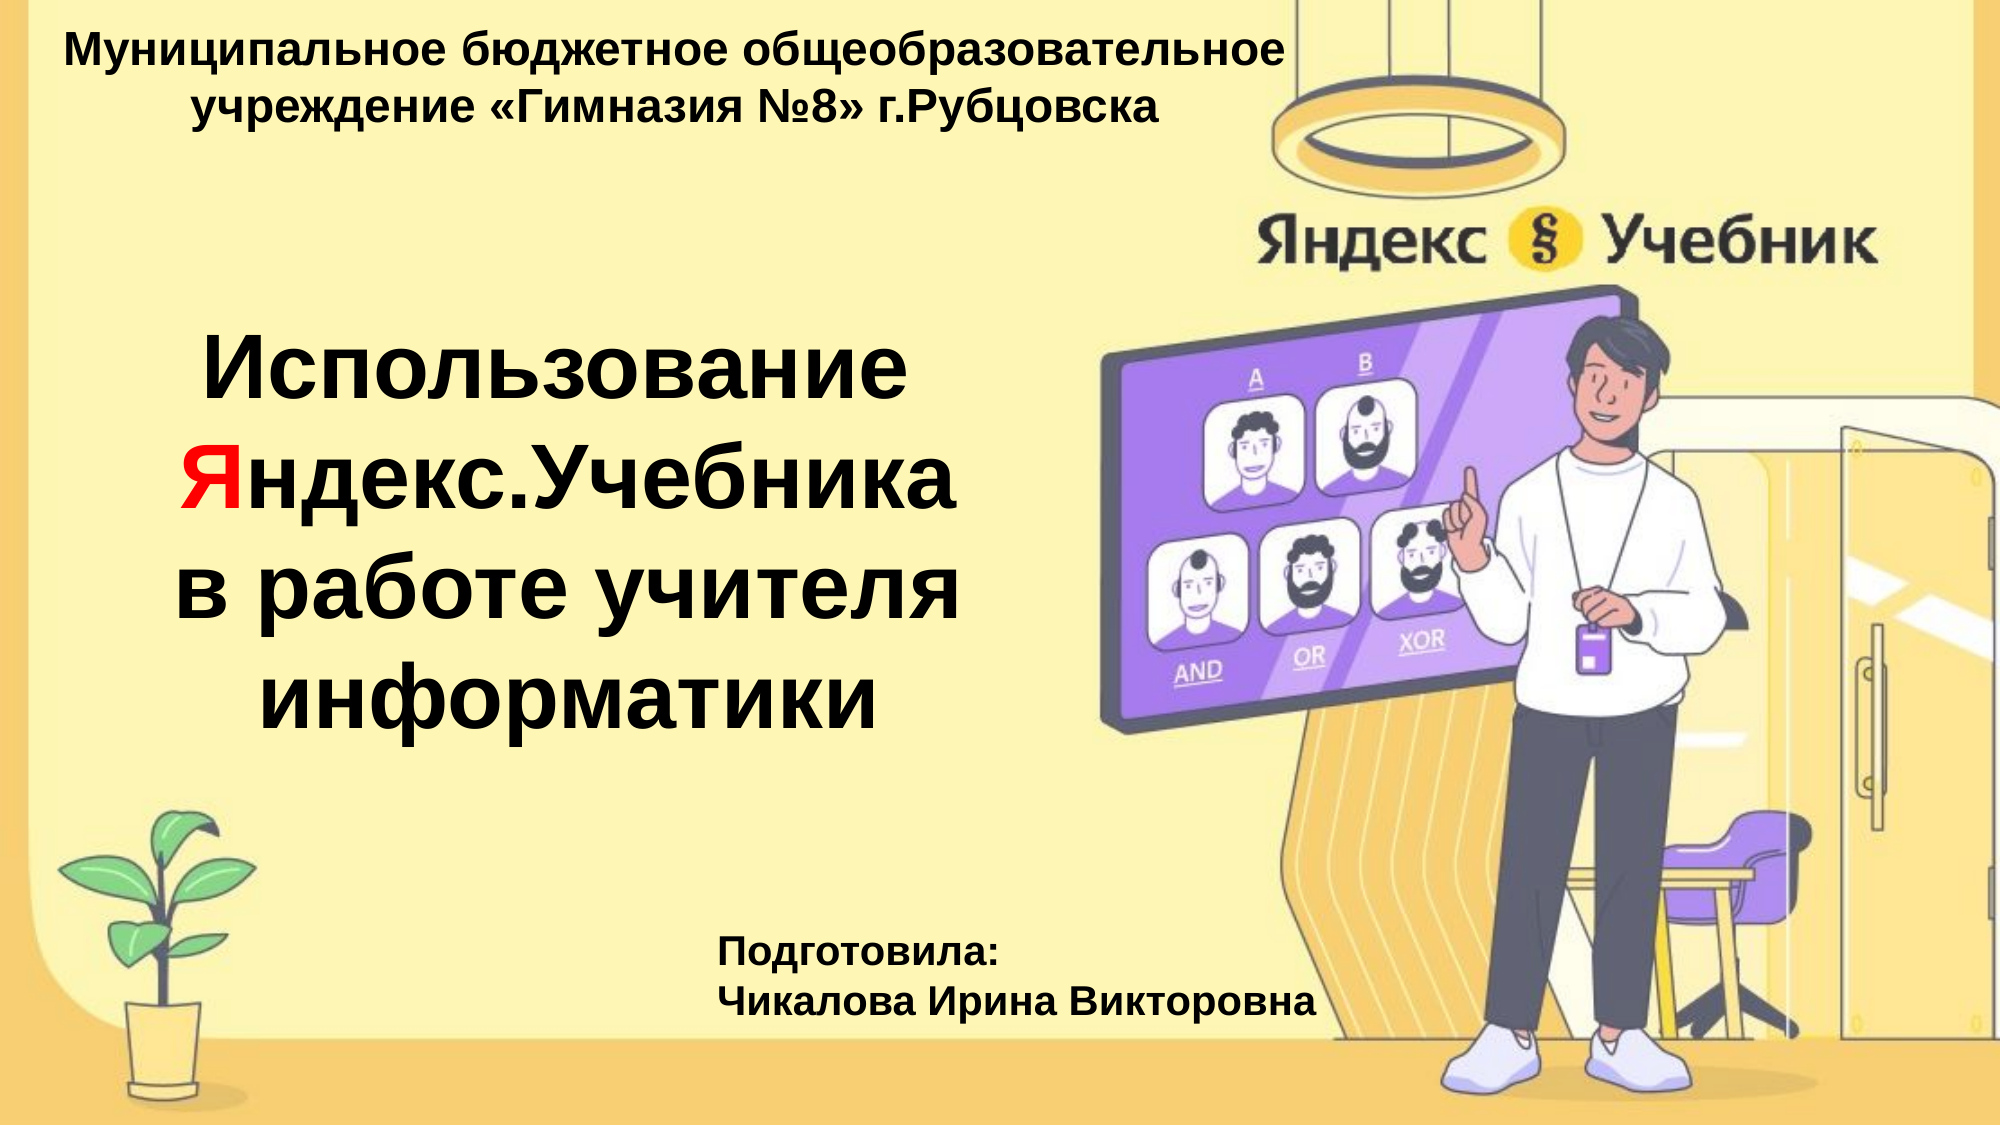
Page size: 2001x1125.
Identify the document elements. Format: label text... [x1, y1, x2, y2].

text_box Подготовила: Чикалова Ирина Викторовна [702, 916, 1361, 1032]
text_box Муниципальное бюджетное общеобразовательное учреждение «Гимназия №8» г.Рубцовска [17, 10, 1335, 140]
title [0, 0, 2000, 1125]
text_box Использование Яндекс.Учебника в работе учителя информатики [31, 299, 1107, 755]
